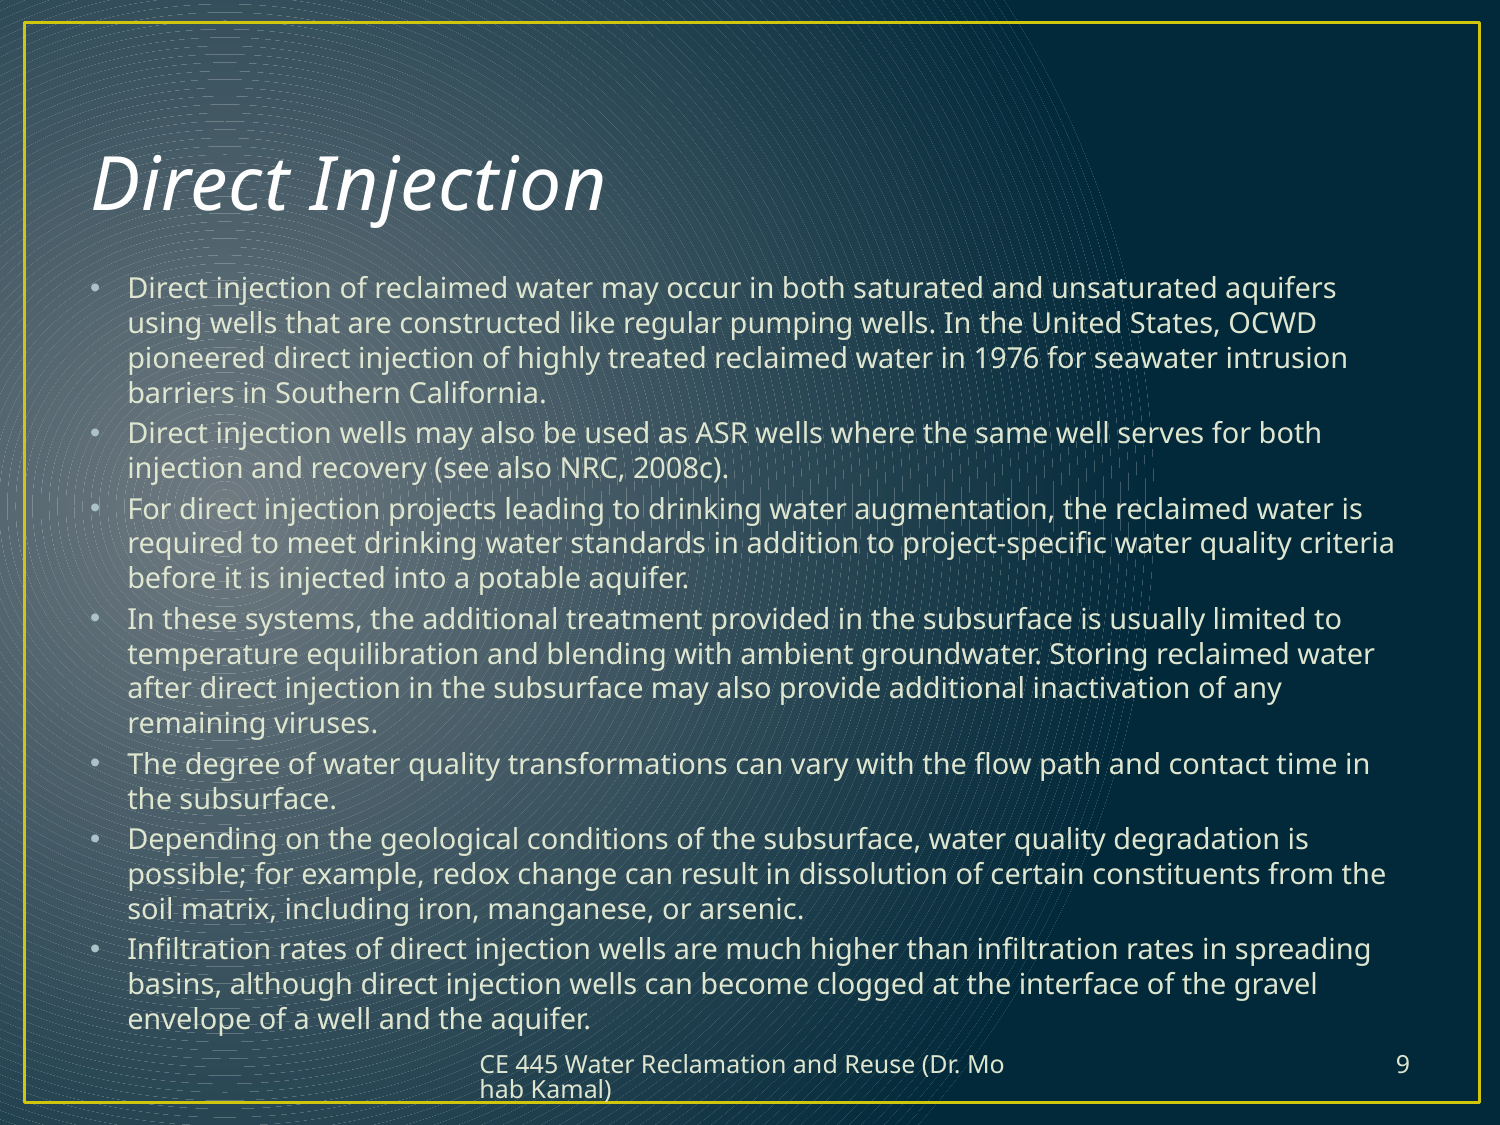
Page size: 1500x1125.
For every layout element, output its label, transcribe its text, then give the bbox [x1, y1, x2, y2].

slide_number 9 [1074, 1035, 1425, 1096]
list Direct injection of reclaimed water may occur in both saturated and unsaturated aquifers using wells that are constructed like regular pumping wells. In the United States, OCWD pioneered direct injection of highly treated reclaimed water in 1976 for seawater intrusion barriers in Southern California. Direct injection wells may also be used as ASR wells where the same well serves for both injection and recovery (see also NRC, 2008c). For direct injection projects leading to drinking water augmentation, the reclaimed water is required to meet drinking water standards in addition to project-specific water quality criteria before it is injected into a potable aquifer. In these systems, the additional treatment provided in the subsurface is usually limited to temperature equilibration and blending with ambient groundwater. Storing reclaimed water after direct injection in the subsurface may also provide additional inactivation of any remaining viruses. The degree of water quality transformations can vary with the flow path and contact time in the subsurface. Depending on the geological conditions of the subsurface, water quality degradation is possible; for example, redox change can result in dissolution of certain constituents from the soil matrix, including iron, manganese, or arsenic. Infiltration rates of direct injection wells are much higher than infiltration rates in spreading basins, although direct injection wells can become clogged at the interface of the gravel envelope of a well and the aquifer. [75, 262, 1425, 1050]
footer CE 445 Water Reclamation and Reuse (Dr. Mohab Kamal) [464, 1035, 1036, 1096]
title Direct Injection [75, 45, 1425, 233]
